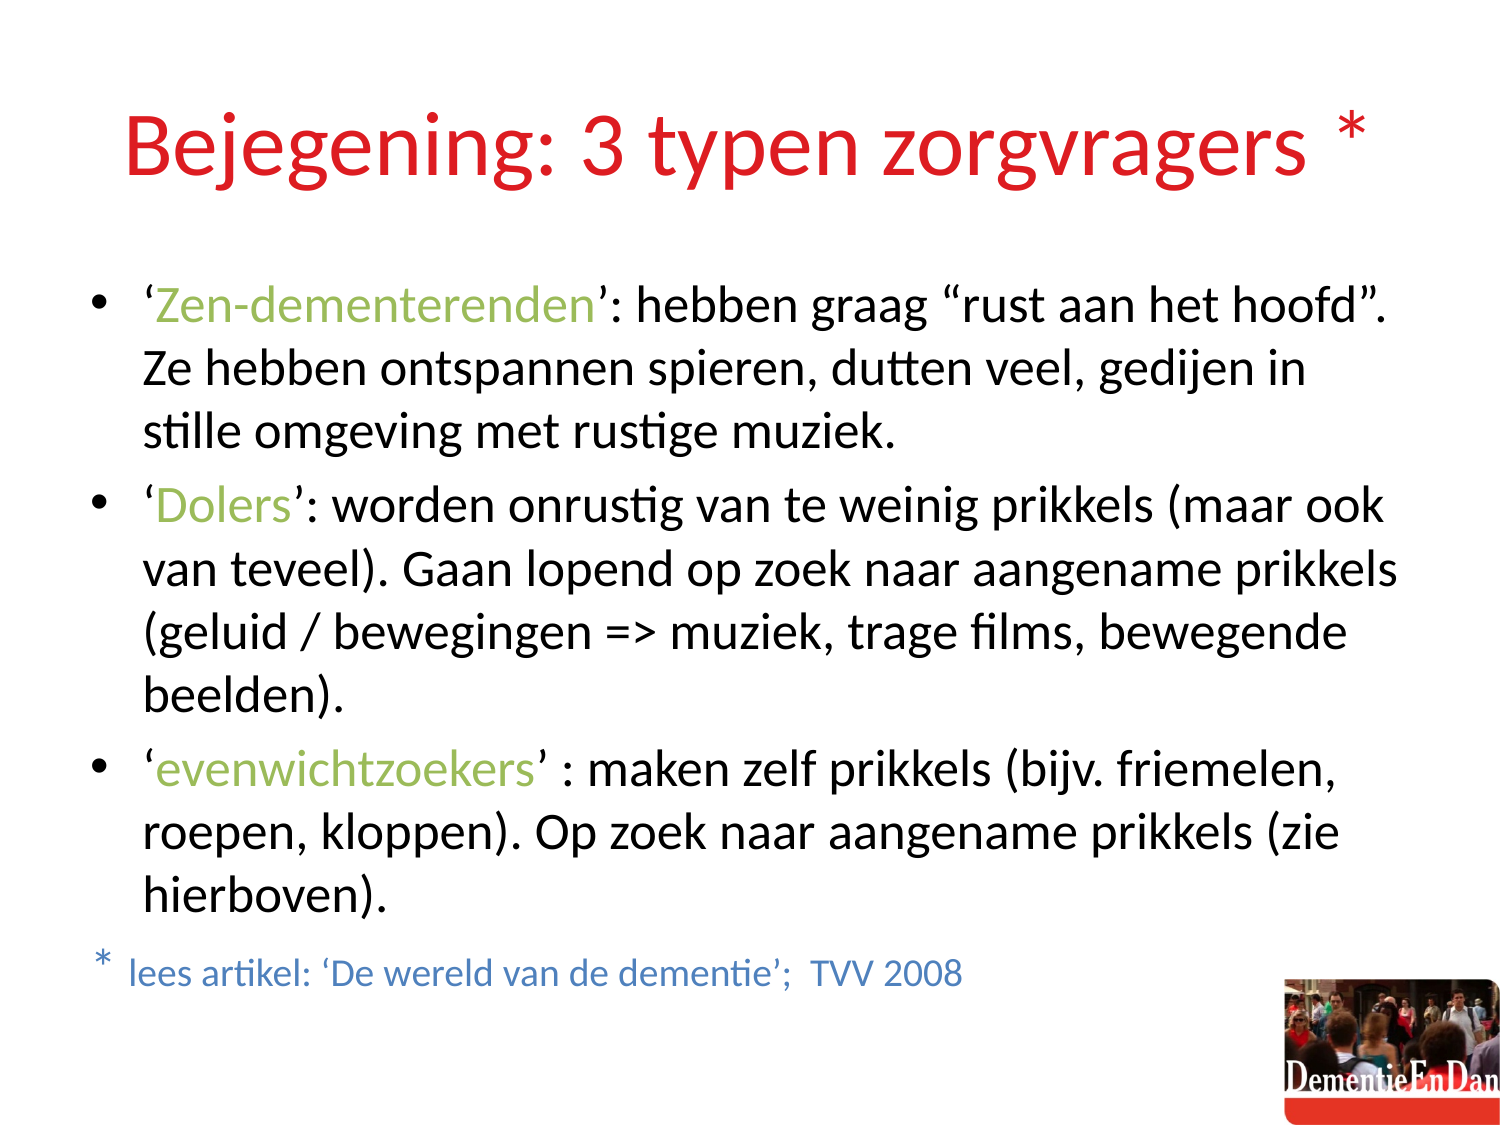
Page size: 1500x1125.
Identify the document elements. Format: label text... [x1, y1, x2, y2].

picture [1283, 979, 1500, 1125]
list ‘Zen-dementerenden’: hebben graag “rust aan het hoofd”. Ze hebben ontspannen spieren, dutten veel, gedijen in stille omgeving met rustige muziek. ‘Dolers’: worden onrustig van te weinig prikkels (maar ook van teveel). Gaan lopend op zoek naar aangename prikkels (geluid / bewegingen => muziek, trage films, bewegende beelden). ‘evenwichtzoekers’ : maken zelf prikkels (bijv. friemelen, roepen, kloppen). Op zoek naar aangename prikkels (zie hierboven). * lees artikel: ‘De wereld van de dementie’; TVV 2008 [75, 262, 1425, 1005]
title Bejegening: 3 typen zorgvragers * [75, 45, 1425, 233]
